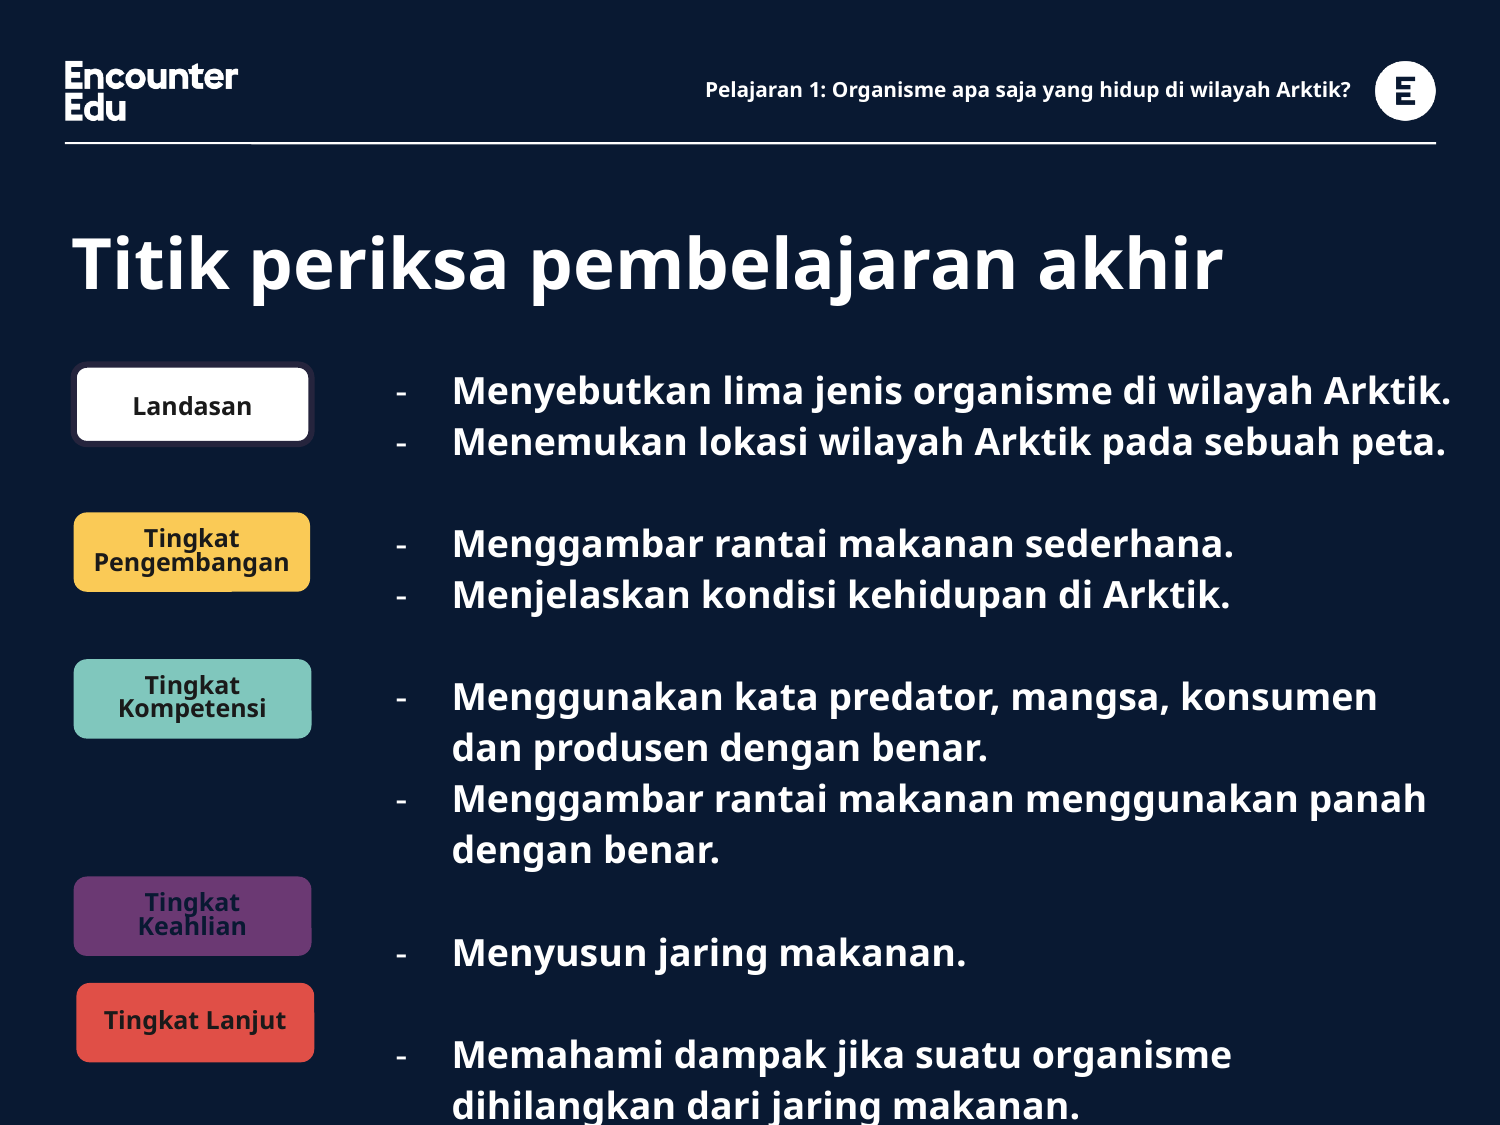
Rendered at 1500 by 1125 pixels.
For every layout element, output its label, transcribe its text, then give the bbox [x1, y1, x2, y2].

text_box Tingkat Pengembangan [72, 511, 311, 593]
text_box Tingkat Kompetensi [72, 658, 313, 740]
table_header Menyebutkan lima jenis organisme di wilayah Arktik. Menemukan lokasi wilayah Arktik pada sebuah peta. [384, 365, 1471, 518]
table_cell Menggunakan kata predator, mangsa, konsumen dan produsen dengan benar. Menggambar rantai makanan menggunakan panah dengan benar. [384, 671, 1471, 926]
text_box Tingkat Lanjut [75, 982, 316, 1064]
picture [61, 59, 243, 122]
picture [1373, 59, 1437, 122]
title Pelajaran 1: Organisme apa saja yang hidup di wilayah Arktik? [611, 67, 1359, 114]
table_cell Menyusun jaring makanan. [384, 926, 1471, 1028]
text_box Landasan [72, 363, 313, 445]
table_cell Memahami dampak jika suatu organisme dihilangkan dari jaring makanan. [384, 1028, 1471, 1125]
table_cell Menggambar rantai makanan sederhana. Menjelaskan kondisi kehidupan di Arktik. [384, 518, 1471, 671]
text_box Titik periksa pembelajaran akhir [64, 223, 1324, 309]
text_box Tingkat Keahlian [72, 875, 313, 957]
